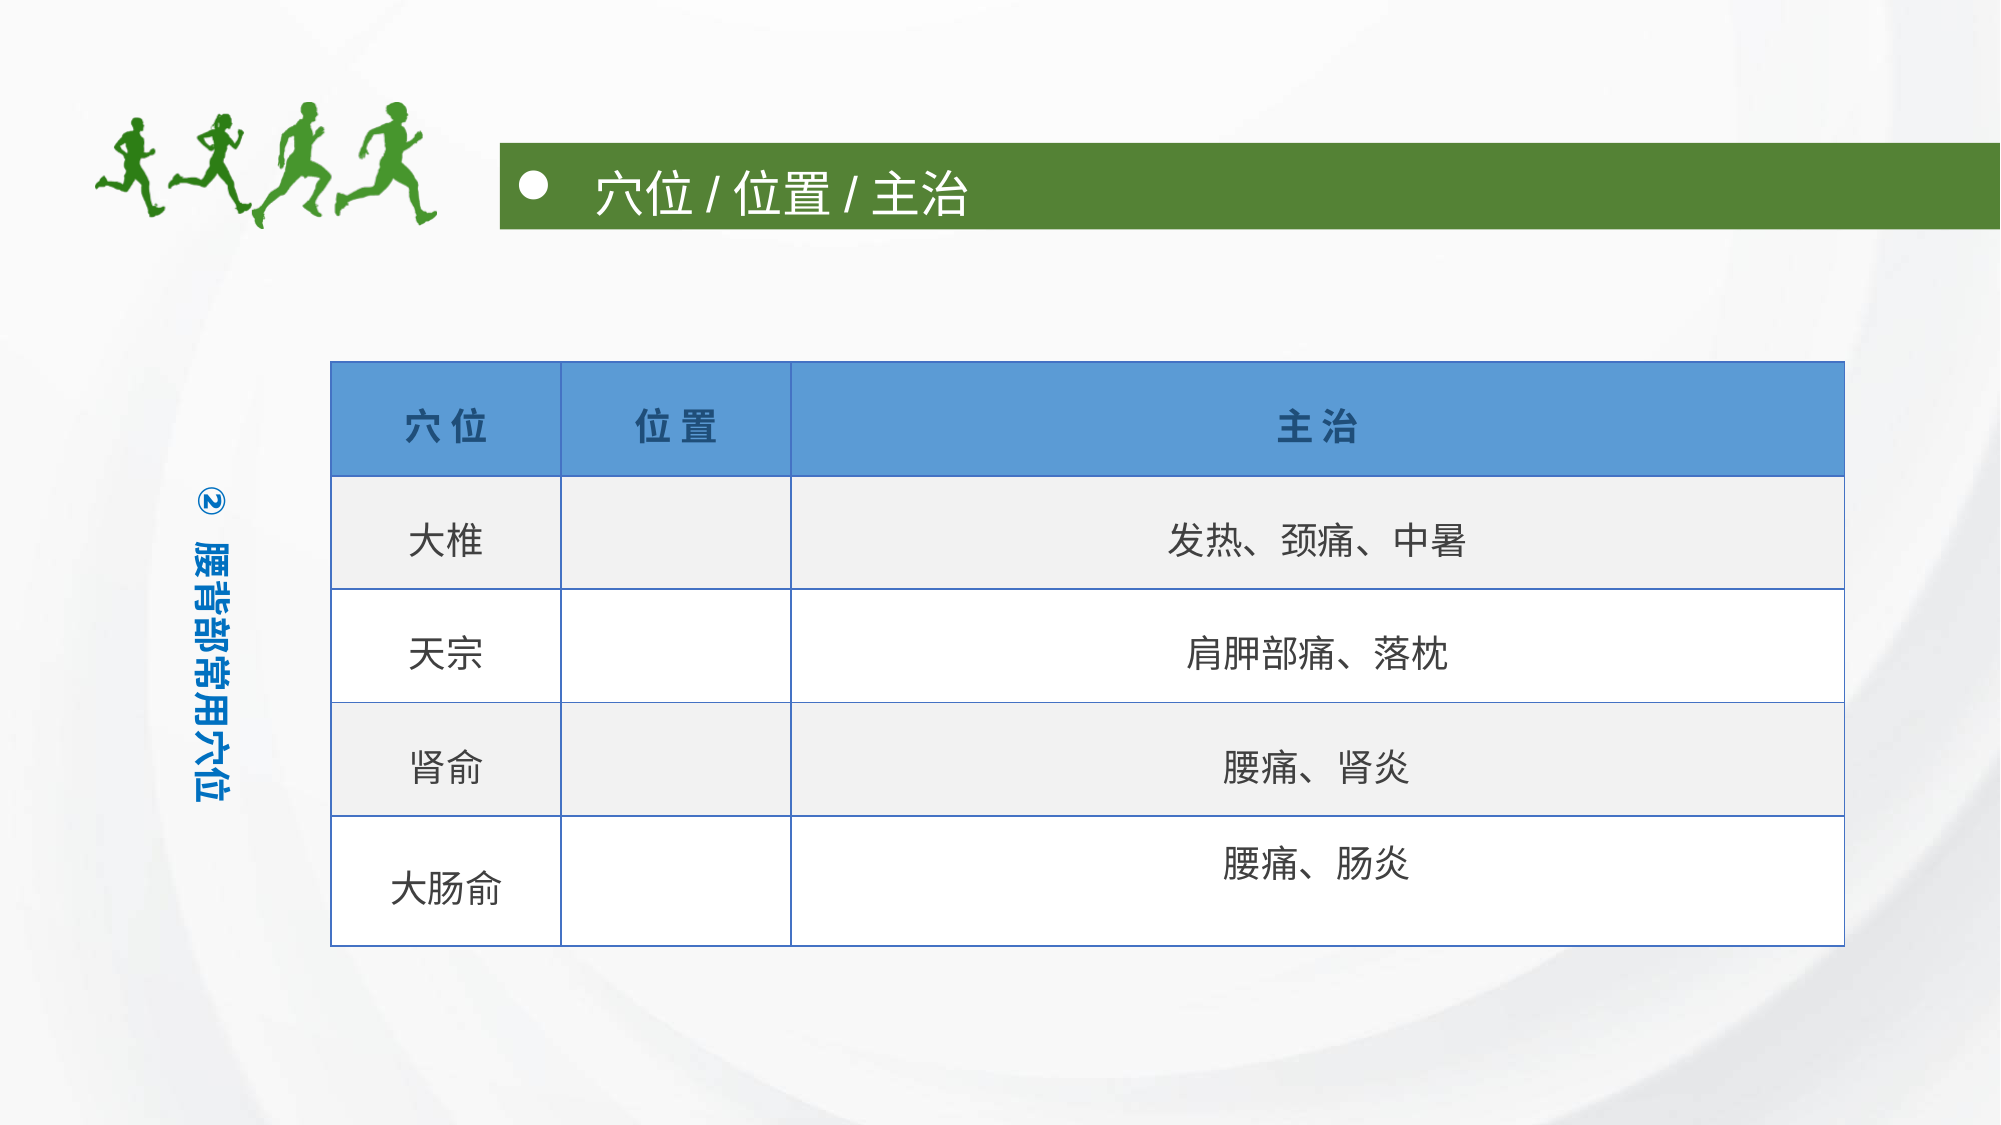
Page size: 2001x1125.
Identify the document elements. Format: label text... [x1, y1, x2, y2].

table_header 主 治 [792, 363, 1844, 475]
table_cell 天宗 [332, 590, 560, 702]
table_cell 发热、颈痛、中暑 [792, 477, 1844, 588]
table_cell [562, 477, 790, 588]
table_cell [562, 590, 790, 702]
text_box 穴位/位置/主治 [499, 142, 2000, 230]
text_box 腰背部常用穴位 [167, 470, 266, 831]
table_cell 肾俞 [332, 703, 560, 815]
picture [0, 0, 2001, 1125]
table_cell 腰痛、肠炎 [792, 817, 1844, 945]
table_header 穴 位 [332, 363, 560, 475]
table_cell 肩胛部痛、落枕 [792, 590, 1844, 702]
table_cell 大椎 [332, 477, 560, 588]
table_cell [562, 703, 790, 815]
table_cell 腰痛、肾炎 [792, 703, 1844, 815]
table_cell [562, 817, 790, 945]
table_cell 大肠俞 [332, 817, 560, 945]
table_header 位 置 [562, 363, 790, 475]
